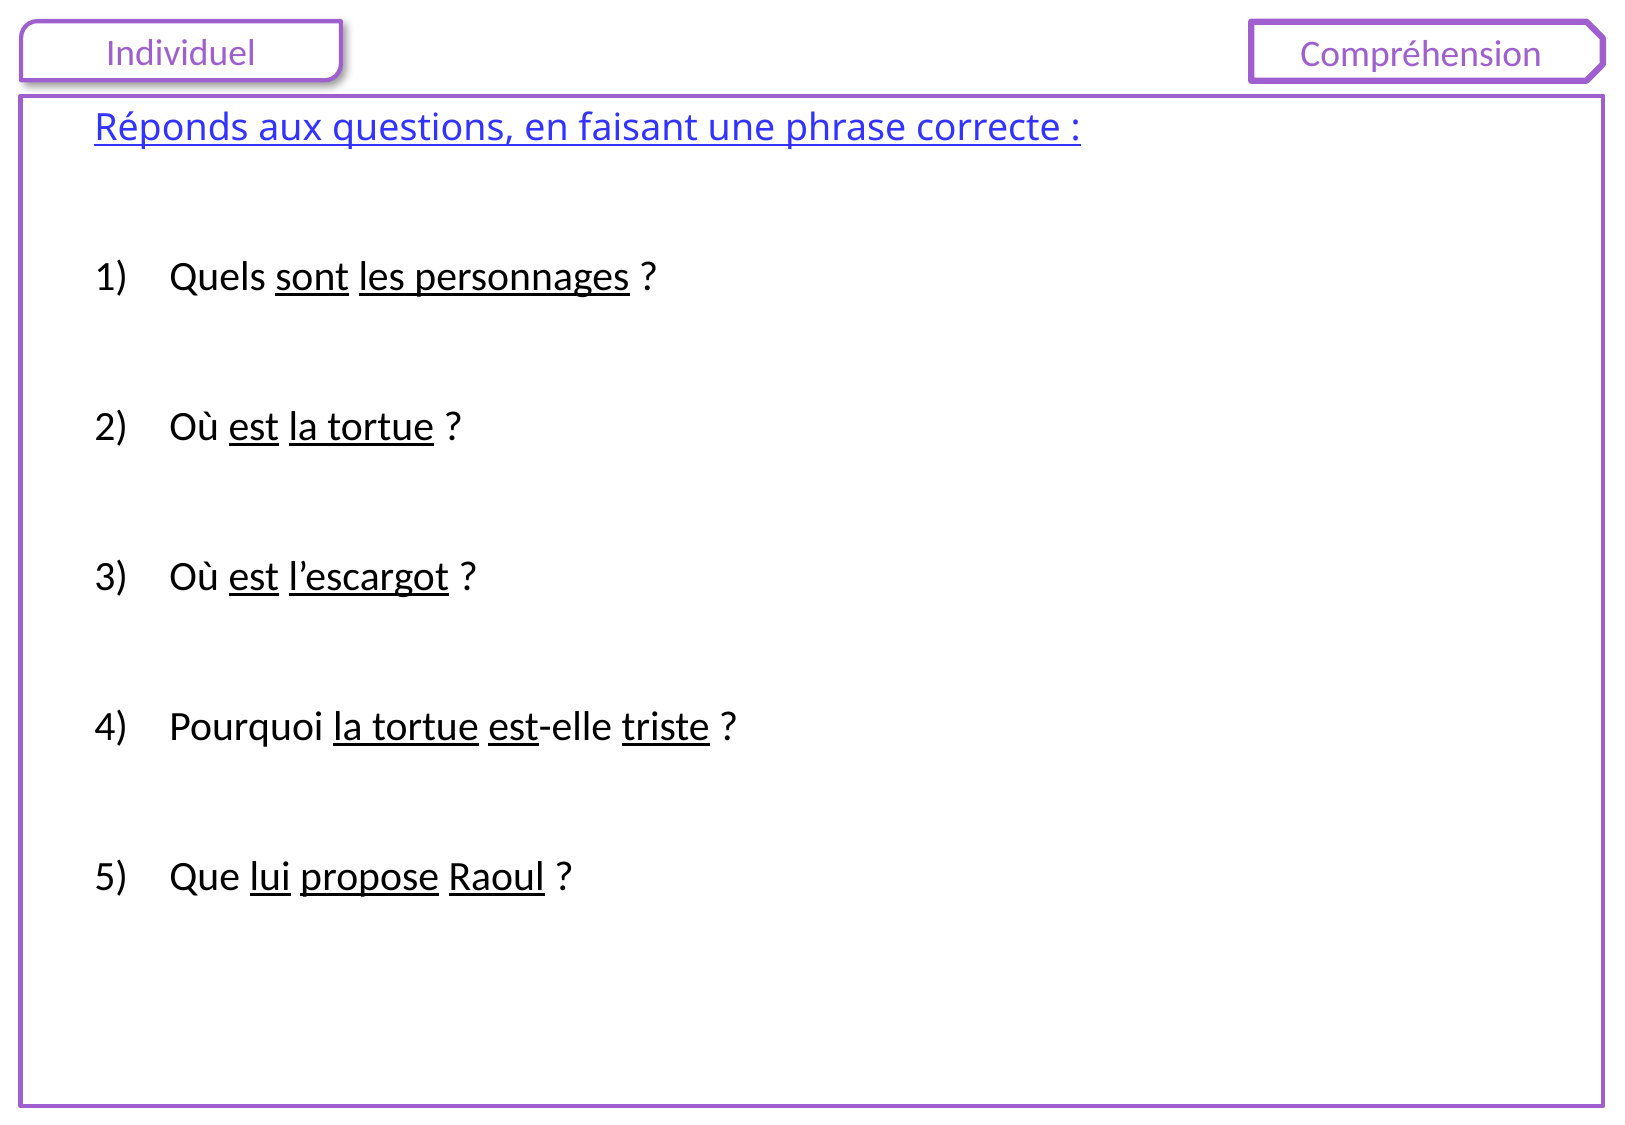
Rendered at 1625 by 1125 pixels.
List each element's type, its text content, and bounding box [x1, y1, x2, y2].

list Compréhension [1251, 21, 1592, 81]
list Réponds aux questions, en faisant une phrase correcte : Quels sont les personnages ? Où est la tortue ? Où est l’escargot ? Pourquoi la tortue est-elle triste ? Que lui propose Raoul ? [18, 94, 1605, 1108]
